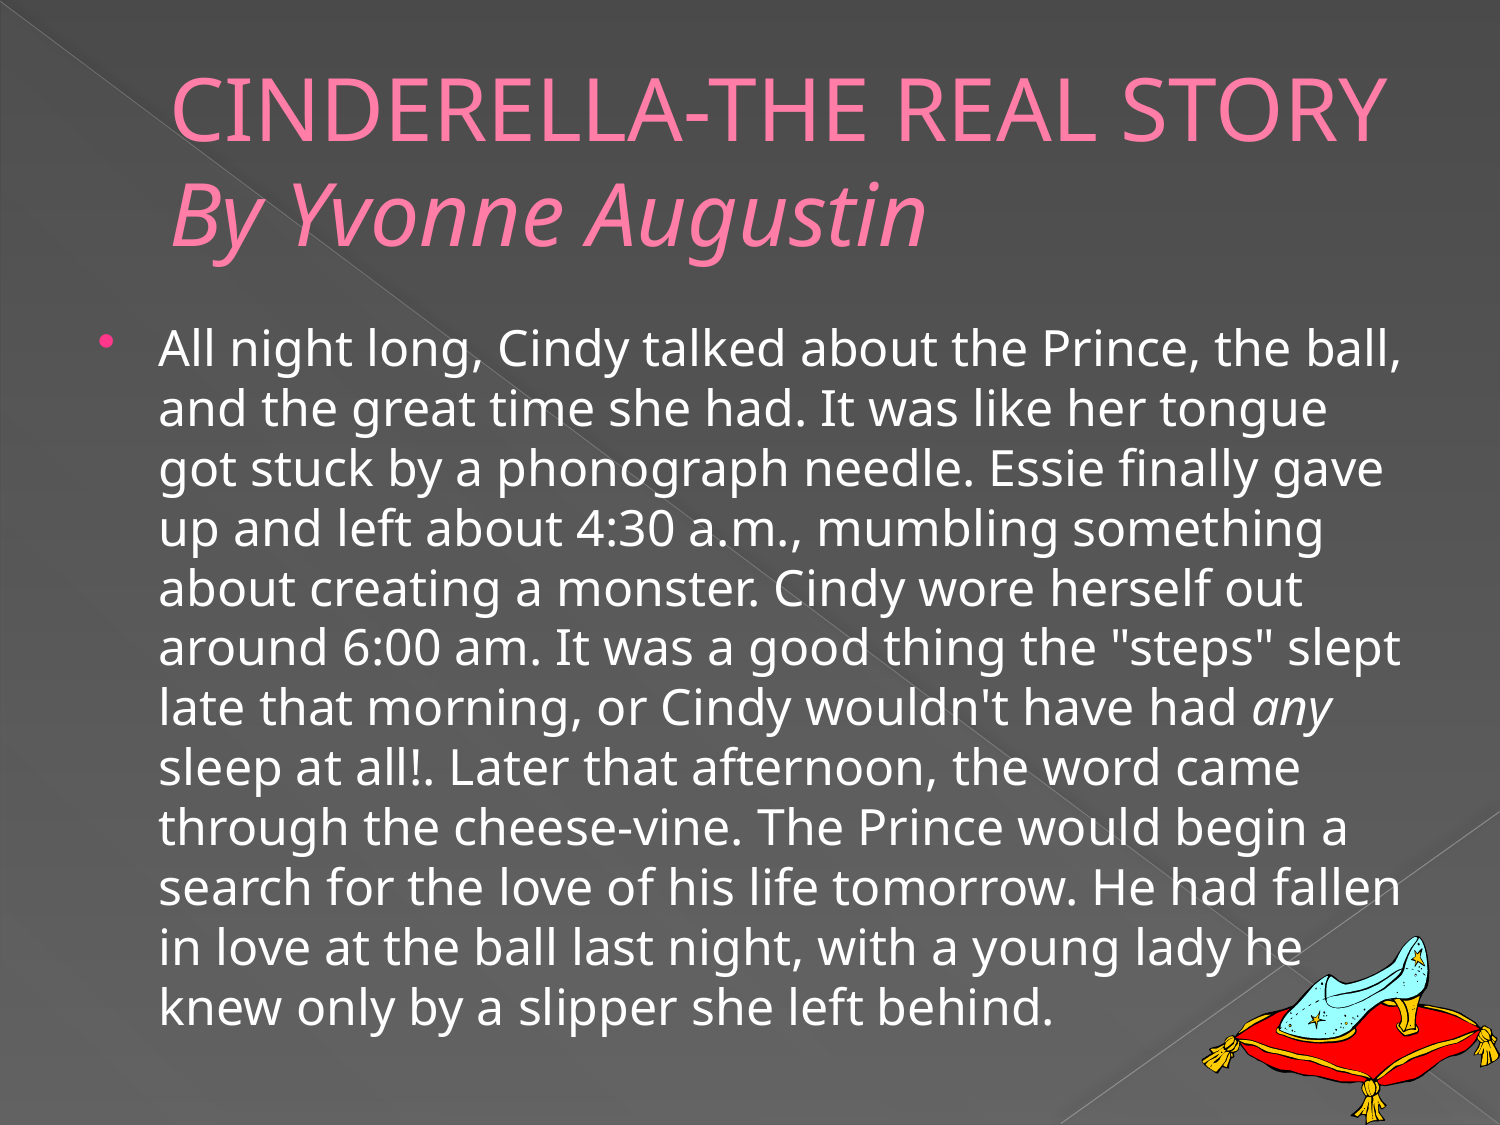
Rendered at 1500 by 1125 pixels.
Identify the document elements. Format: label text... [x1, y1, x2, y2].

picture [1200, 935, 1500, 1125]
title CINDERELLA-THE REAL STORY By Yvonne Augustin [75, 43, 1425, 274]
list All night long, Cindy talked about the Prince, the ball, and the great time she had. It was like her tongue got stuck by a phonograph needle. Essie finally gave up and left about 4:30 a.m., mumbling something about creating a monster. Cindy wore herself out around 6:00 am. It was a good thing the "steps" slept late that morning, or Cindy wouldn't have had any sleep at all!. Later that afternoon, the word came through the cheese-vine. The Prince would begin a search for the love of his life tomorrow. He had fallen in love at the ball last night, with a young lady he knew only by a slipper she left behind. [75, 308, 1425, 1059]
